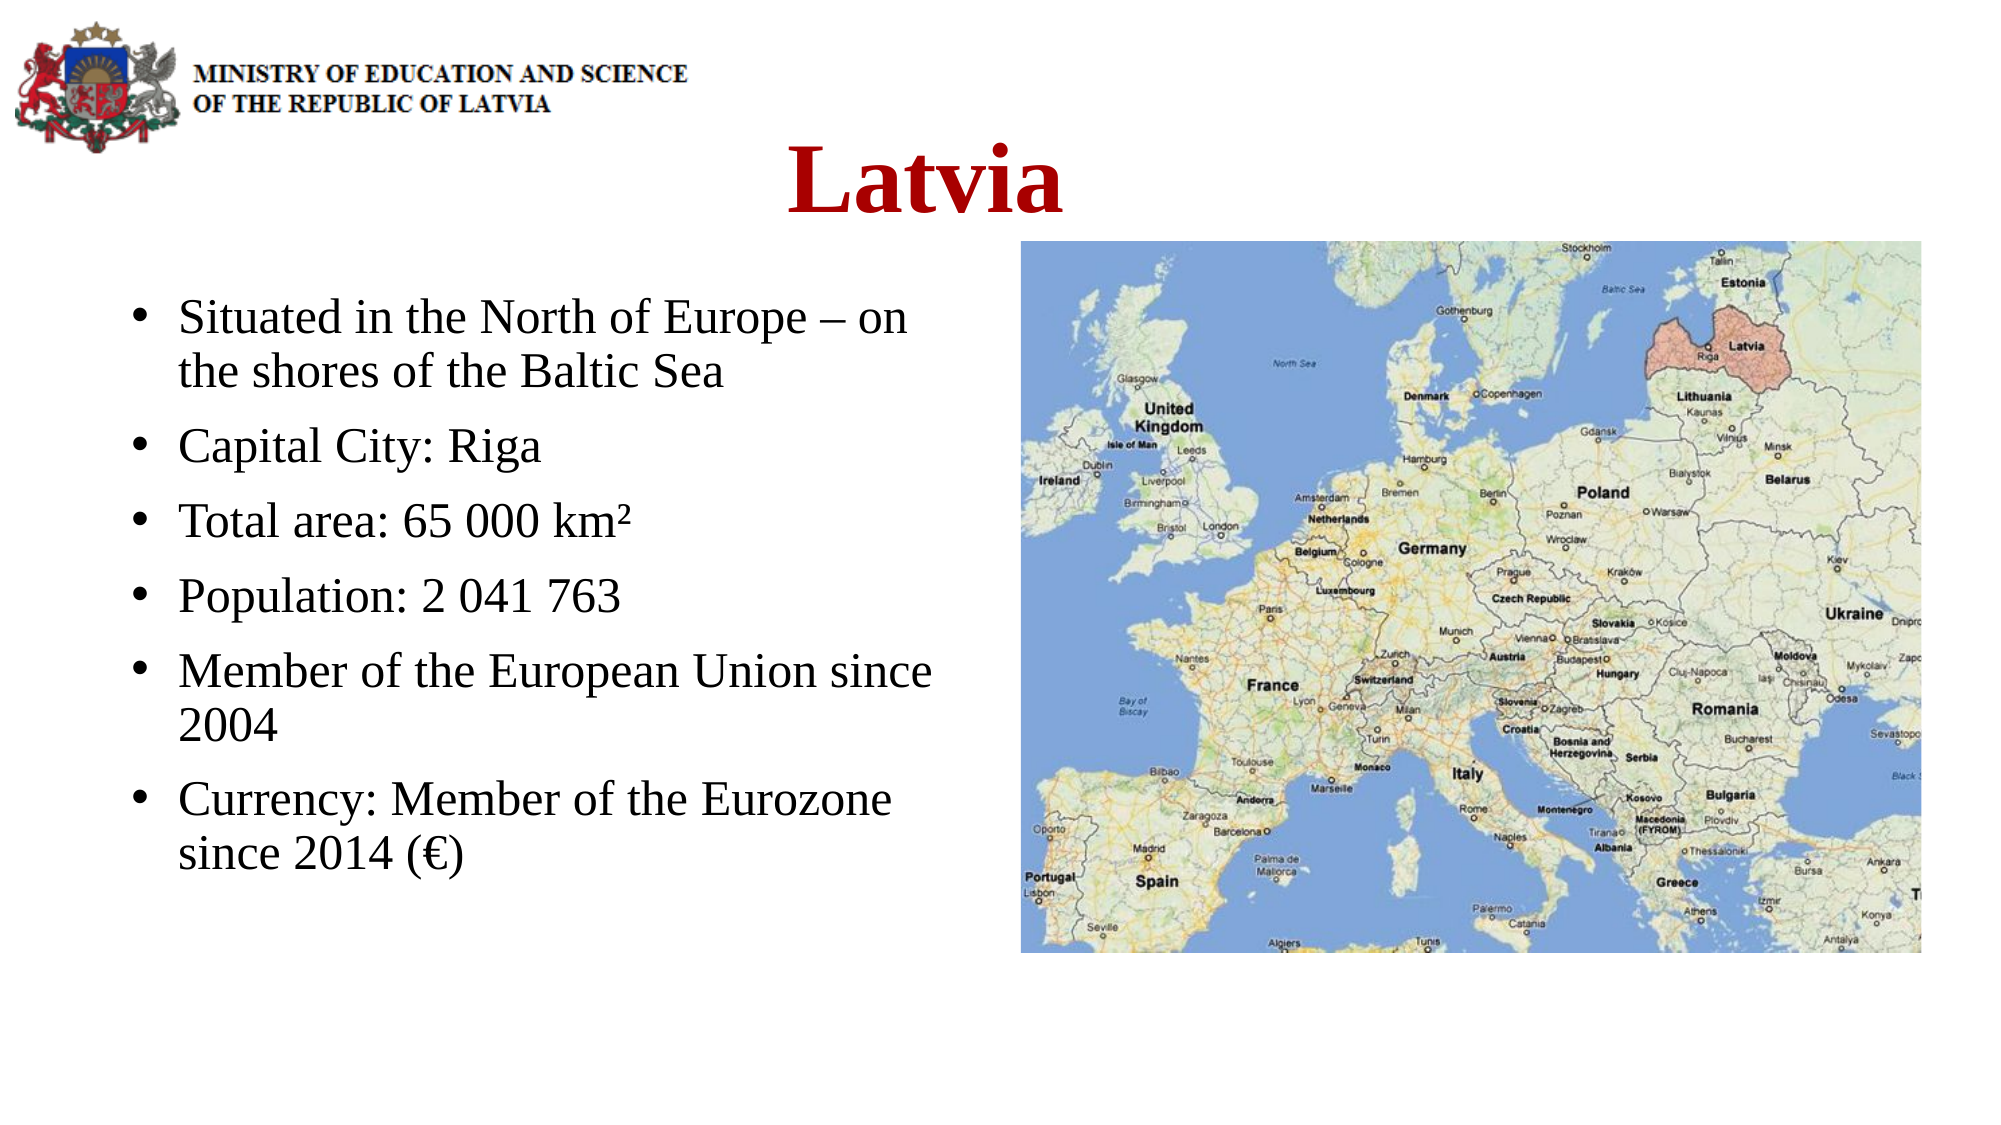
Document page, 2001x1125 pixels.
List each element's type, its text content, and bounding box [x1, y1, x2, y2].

picture [15, 21, 709, 163]
picture [1020, 241, 1922, 953]
list Situated in the North of Europe – on the shores of the Baltic Sea Capital City: Riga Total area: 65 000 km² Population: 2 041 763 Member of the European Union since 2004 Currency: Member of the Eurozone since 2014 (€) [116, 283, 991, 915]
title Latvia [642, 110, 1210, 242]
